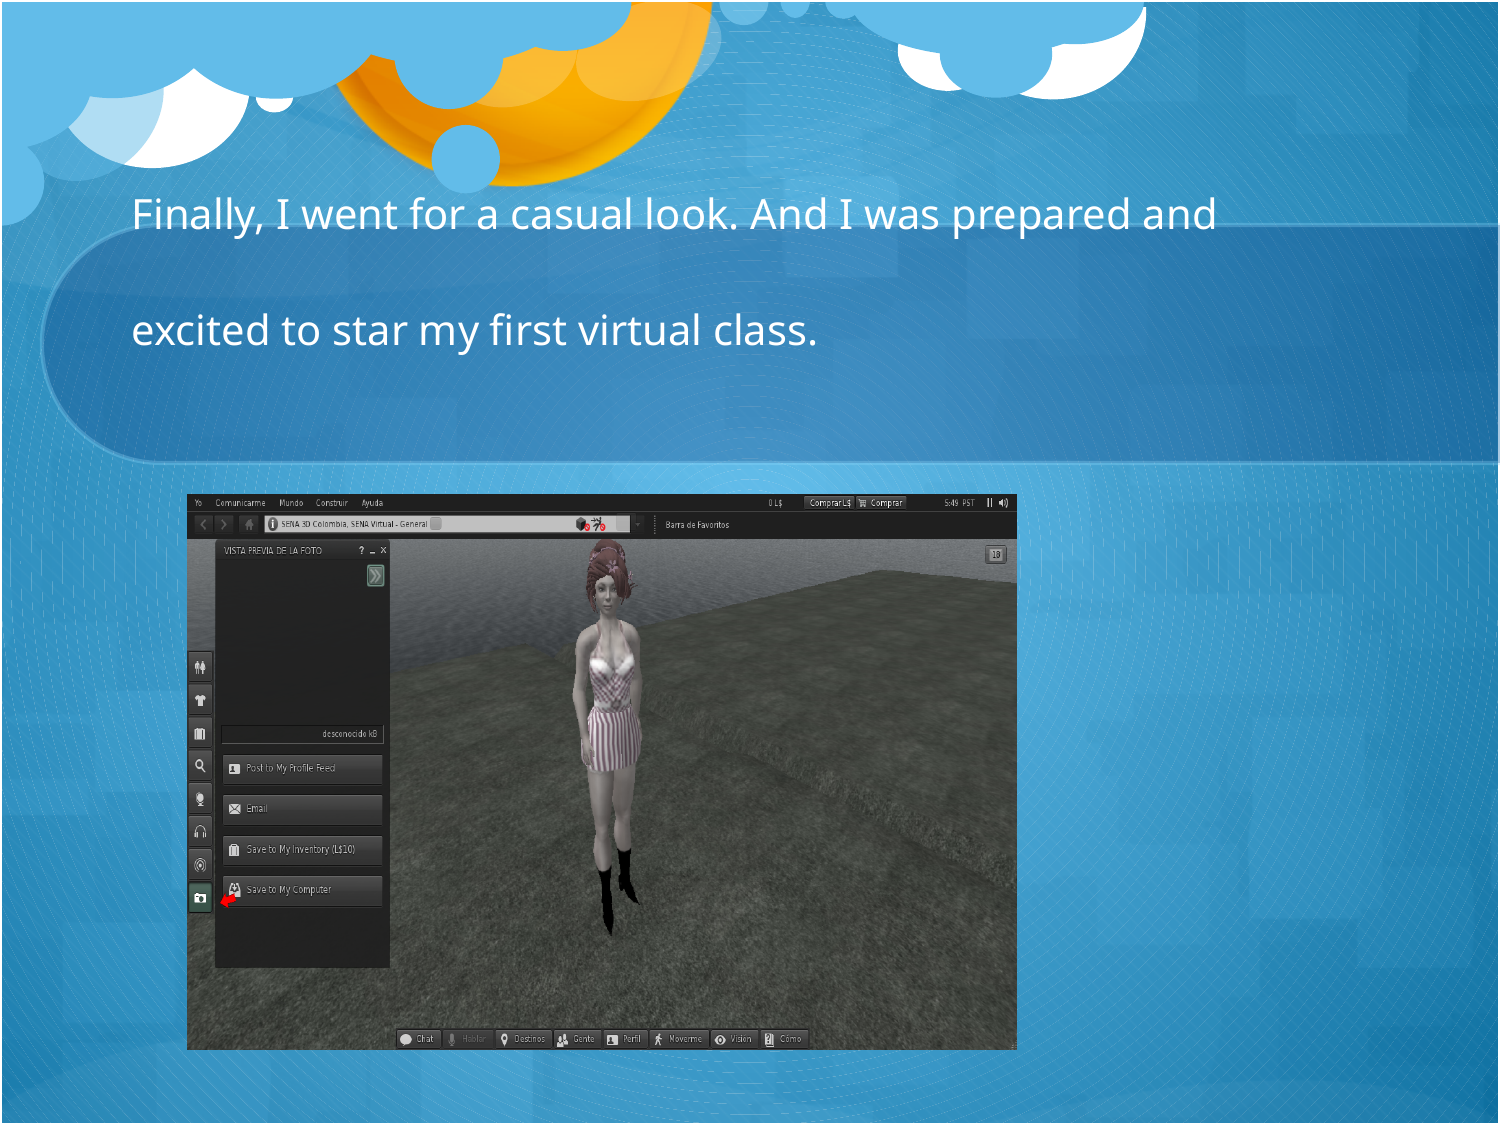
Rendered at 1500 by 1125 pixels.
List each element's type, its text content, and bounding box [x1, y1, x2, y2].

picture [1138, 2, 1498, 222]
picture [691, 2, 898, 50]
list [116, 493, 1088, 1051]
picture [44, 228, 1497, 460]
title Finally, I went for a casual look. And I was prepared and excited to star my first virtual class. [116, 50, 1383, 425]
picture [2, 170, 1498, 1123]
